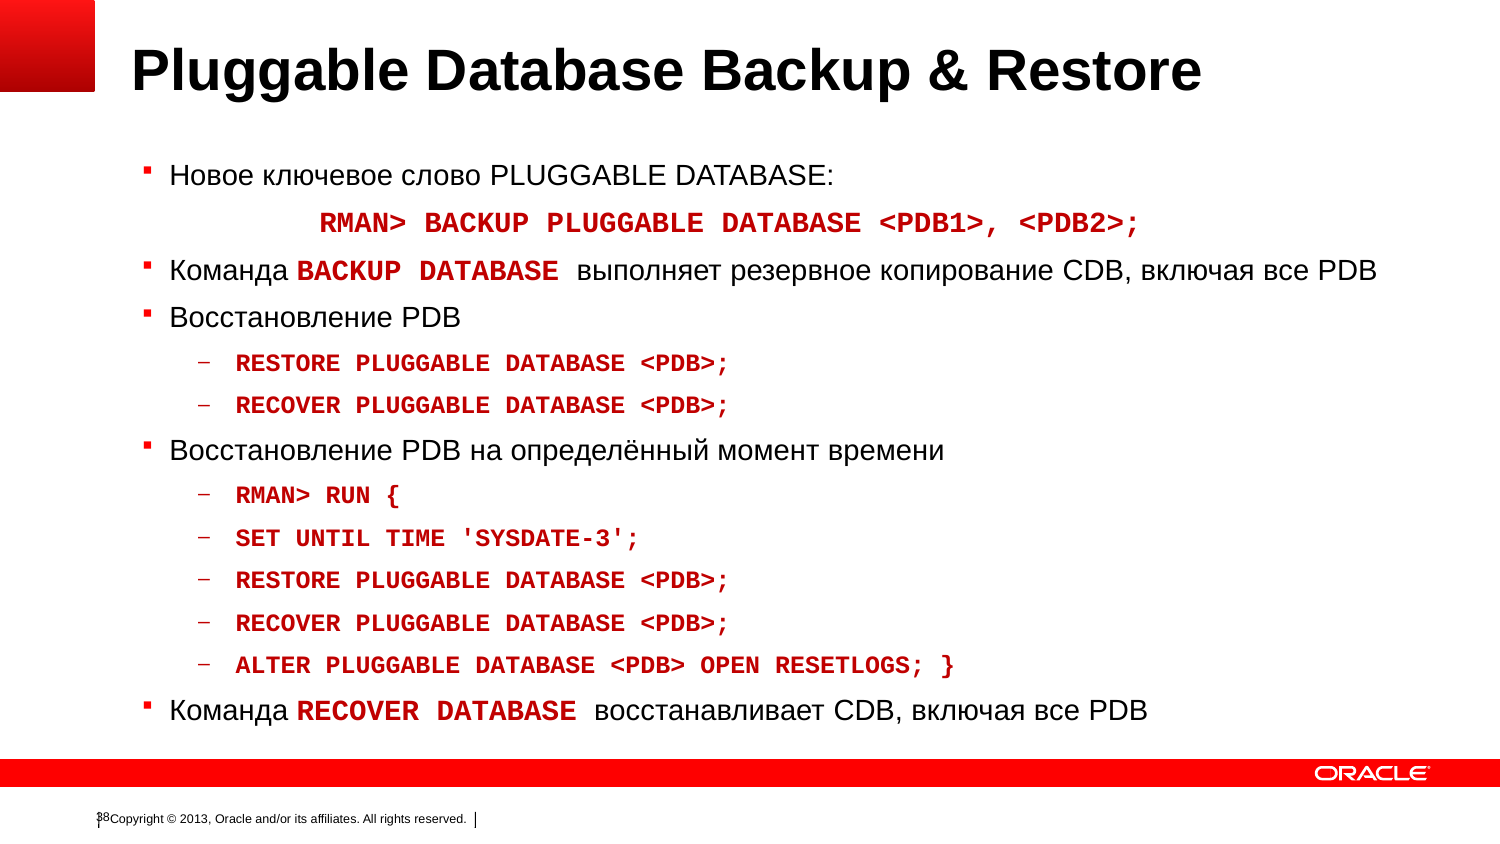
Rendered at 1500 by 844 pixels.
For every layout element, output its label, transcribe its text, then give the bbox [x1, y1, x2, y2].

list Новое ключевое слово PLUGGABLE DATABASE: RMAN> BACKUP PLUGGABLE DATABASE <PDB1>, <PDB2>; Команда BACKUP DATABASE выполняет резервное копирование CDB, включая все PDB Восстановление PDB RESTORE PLUGGABLE DATABASE <PDB>; RECOVER PLUGGABLE DATABASE <PDB>; Восстановление PDB на определённый момент времени RMAN> RUN { SET UNTIL TIME 'SYSDATE-3'; RESTORE PLUGGABLE DATABASE <PDB>; RECOVER PLUGGABLE DATABASE <PDB>; ALTER PLUGGABLE DATABASE <PDB> OPEN RESETLOGS; } Команда RECOVER DATABASE восстанавливает CDB, включая все PDB [131, 156, 1482, 753]
picture [0, 759, 1500, 787]
title Pluggable Database Backup & Restore [131, 40, 1482, 107]
